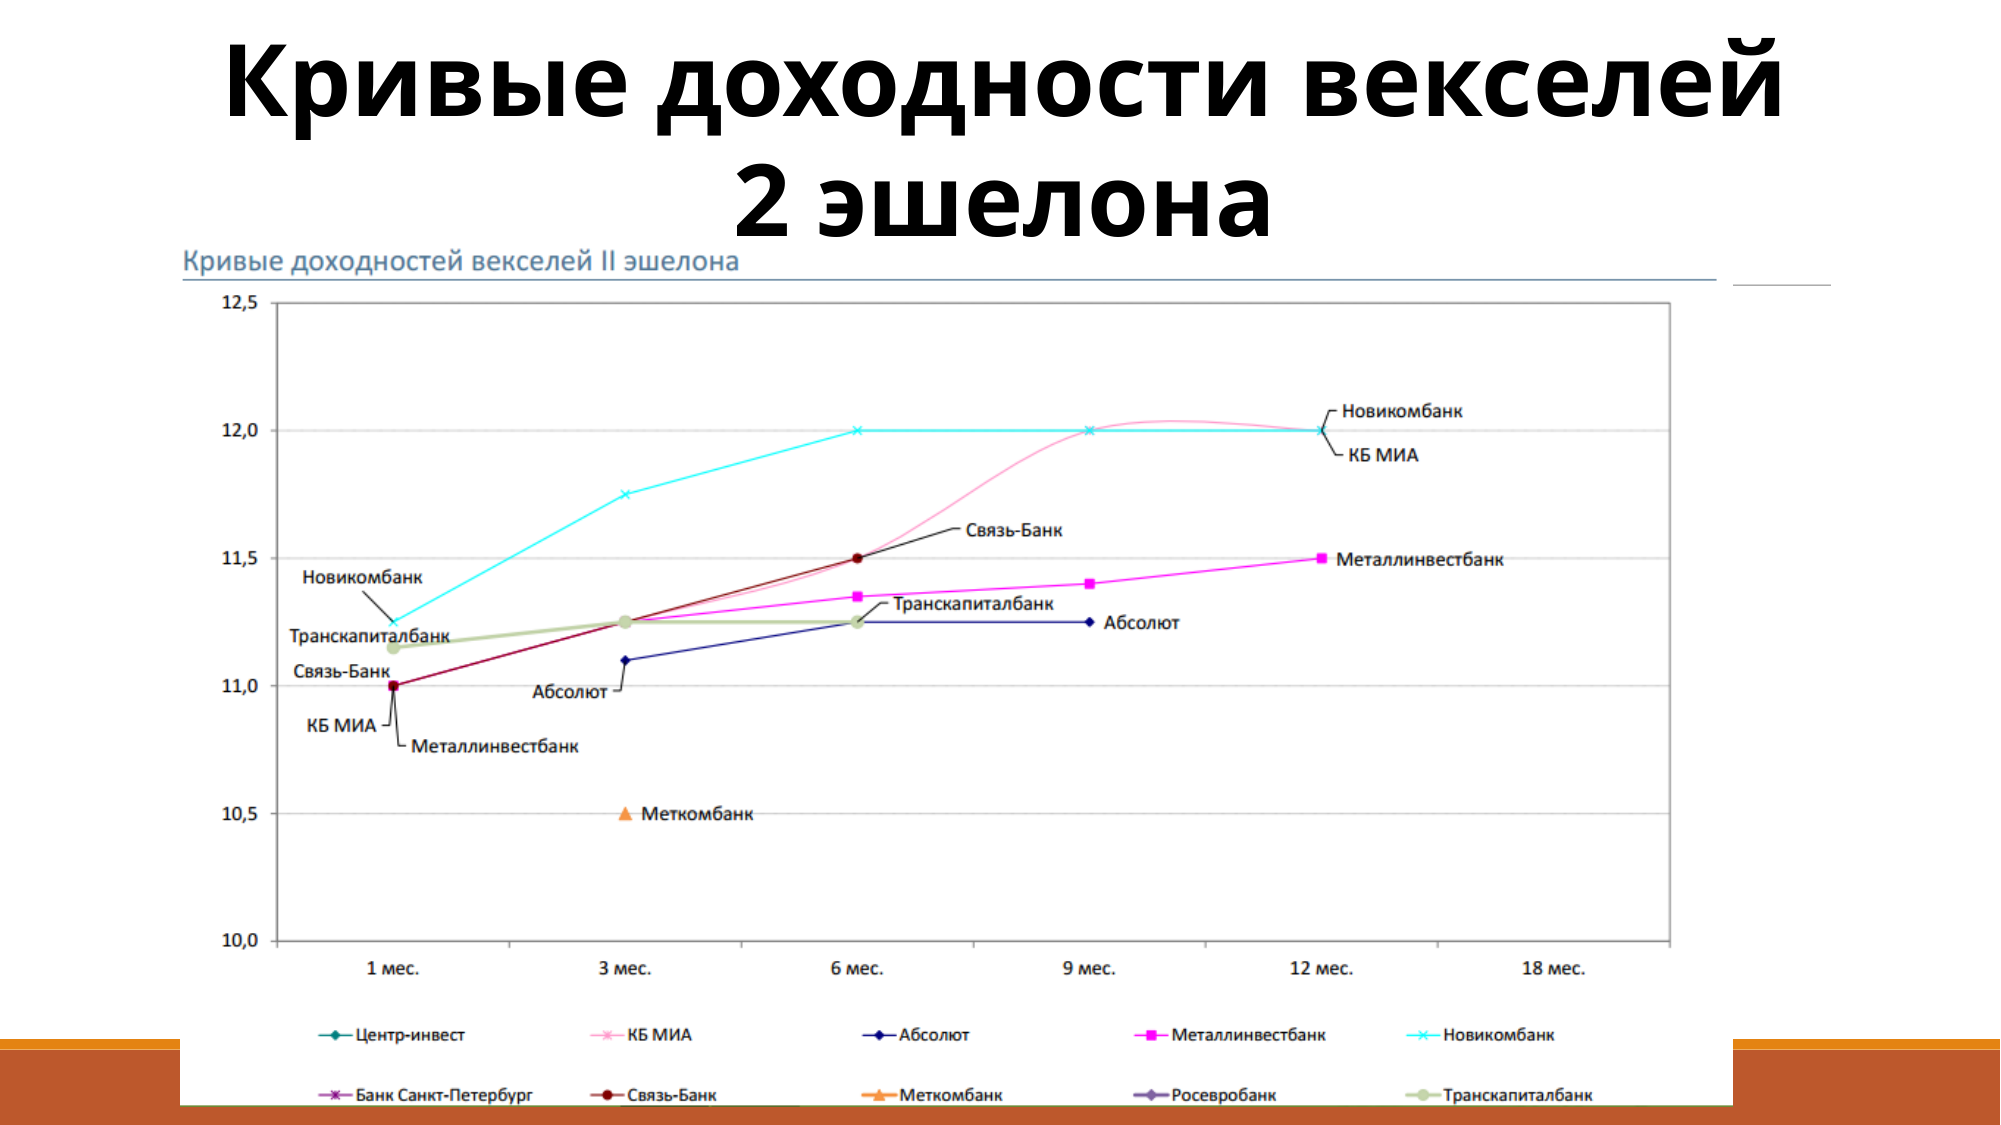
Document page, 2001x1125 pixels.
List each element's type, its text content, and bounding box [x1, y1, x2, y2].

text_box Кривые доходности векселей 2 эшелона [180, 25, 1830, 264]
picture [179, 247, 1733, 1108]
